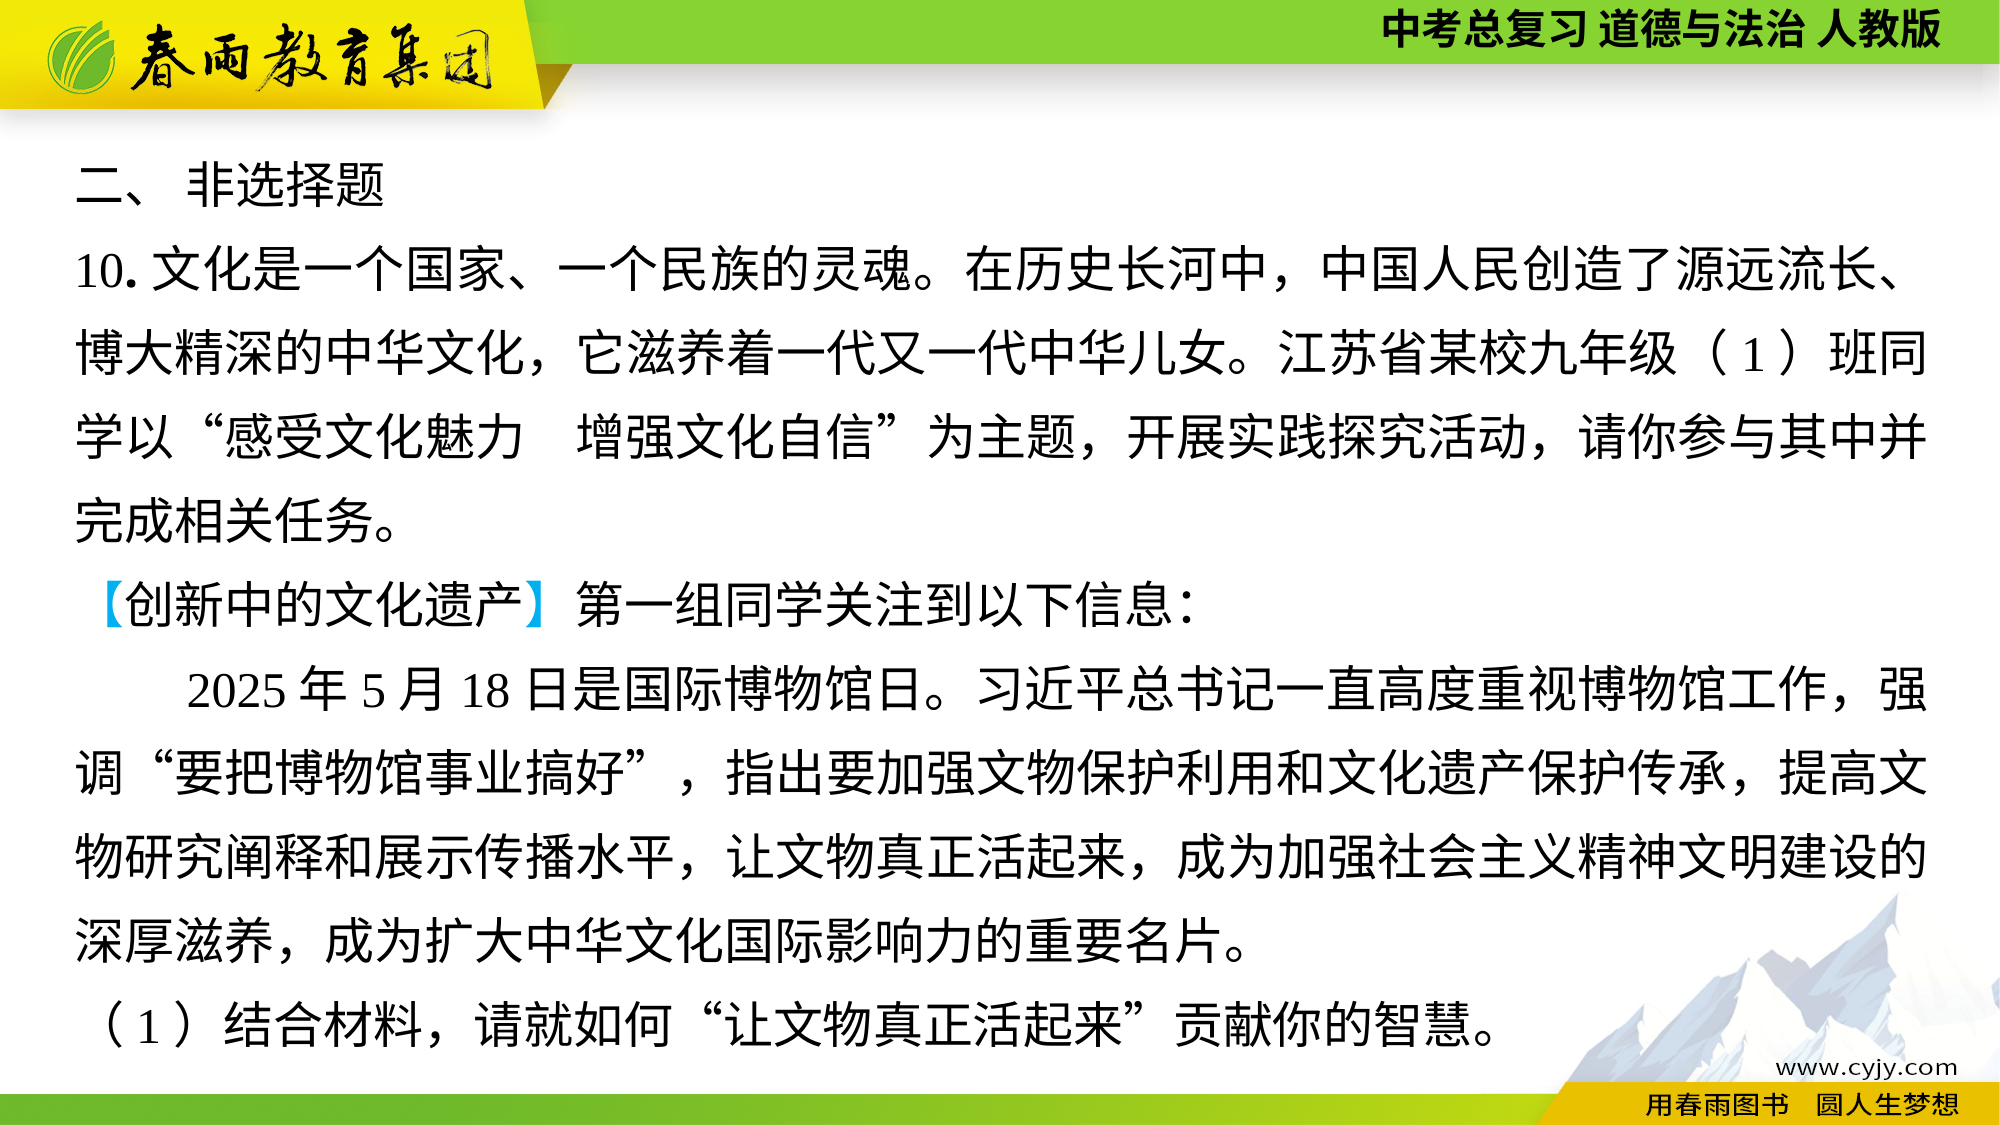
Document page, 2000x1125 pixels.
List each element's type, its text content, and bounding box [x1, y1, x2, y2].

picture [0, 0, 2000, 1125]
list 二、 非选择题 10.文化是一个国家、一个民族的灵魂。在历史长河中，中国人民创造了源远流长、博大精深的中华文化，它滋养着一代又一代中华儿女。江苏省某校九年级（1）班同学以“感受文化魅力 增强文化自信”为主题，开展实践探究活动，请你参与其中并完成相关任务。 【创新中的文化遗产】第一组同学关注到以下信息： 2025年5月18日是国际博物馆日。习近平总书记一直高度重视博物馆工作，强调“要把博物馆事业搞好”，指出要加强文物保护利用和文化遗产保护传承，提高文物研究阐释和展示传播水平，让文物真正活起来，成为加强社会主义精神文明建设的深厚滋养，成为扩大中华文化国际影响力的重要名片。 （1）结合材料，请就如何“让文物真正活起来”贡献你的智慧。 [59, 122, 1944, 1061]
